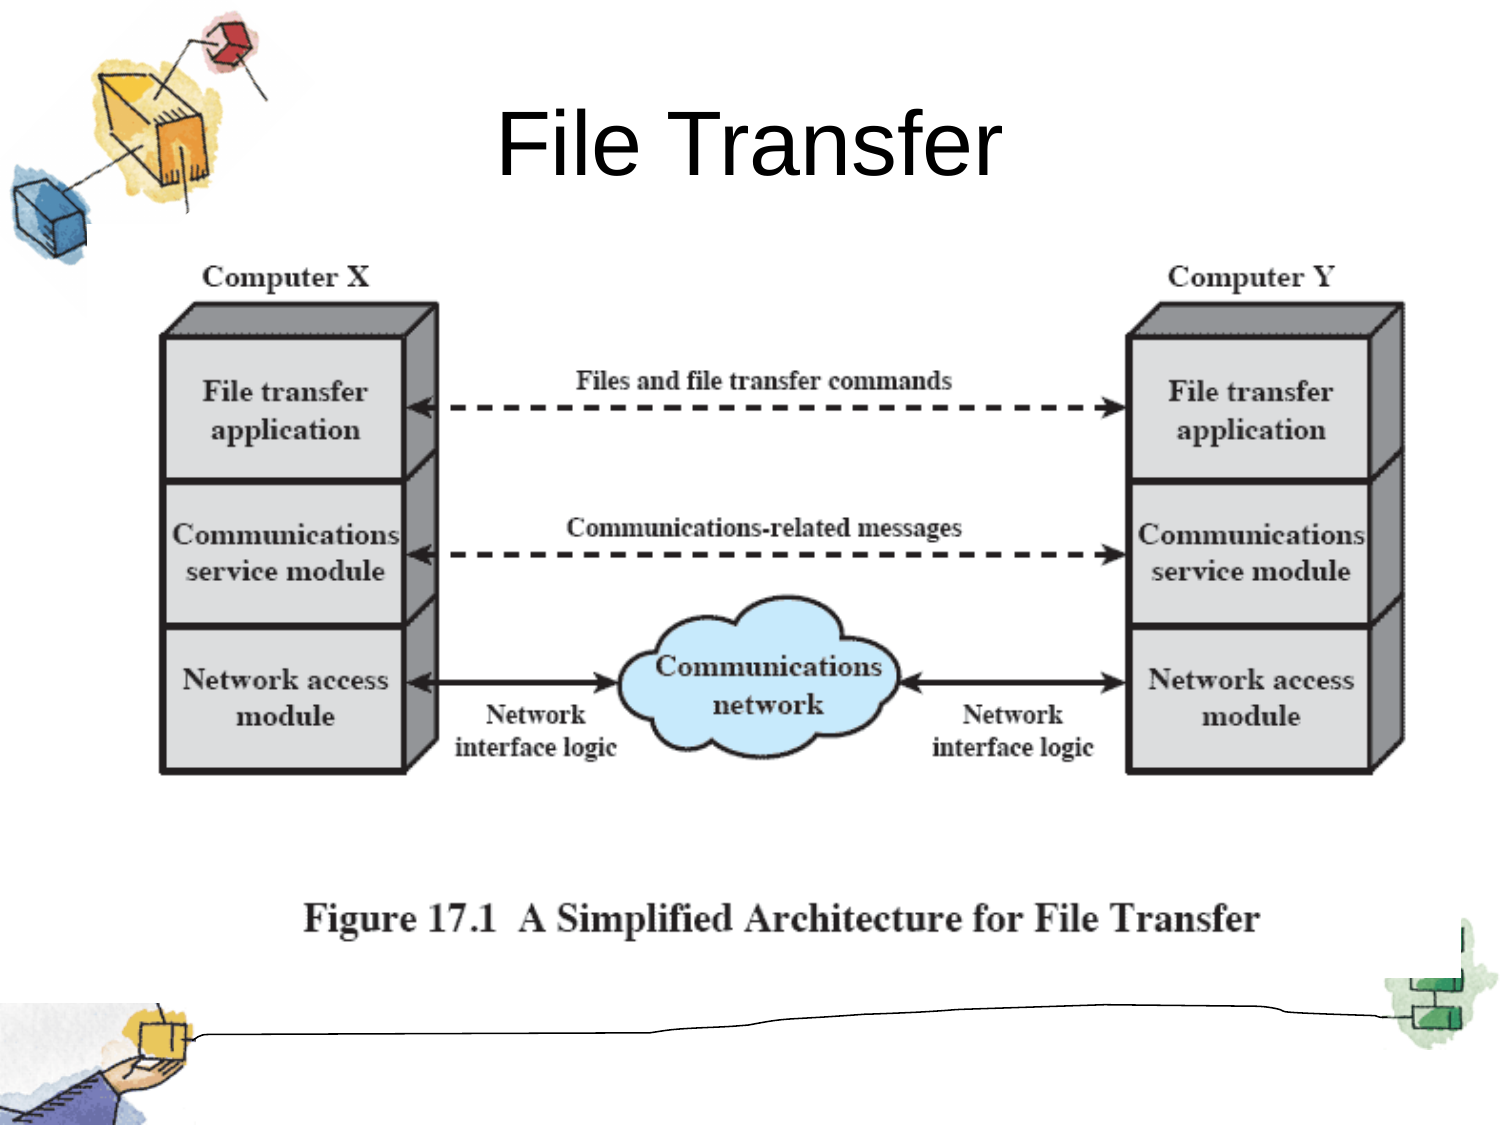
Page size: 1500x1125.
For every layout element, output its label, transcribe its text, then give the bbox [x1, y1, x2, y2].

title File Transfer [74, 44, 1426, 233]
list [87, 224, 1461, 978]
picture [114, 0, 274, 44]
picture [0, 85, 87, 316]
picture [1382, 912, 1500, 1050]
picture [0, 1003, 196, 1125]
